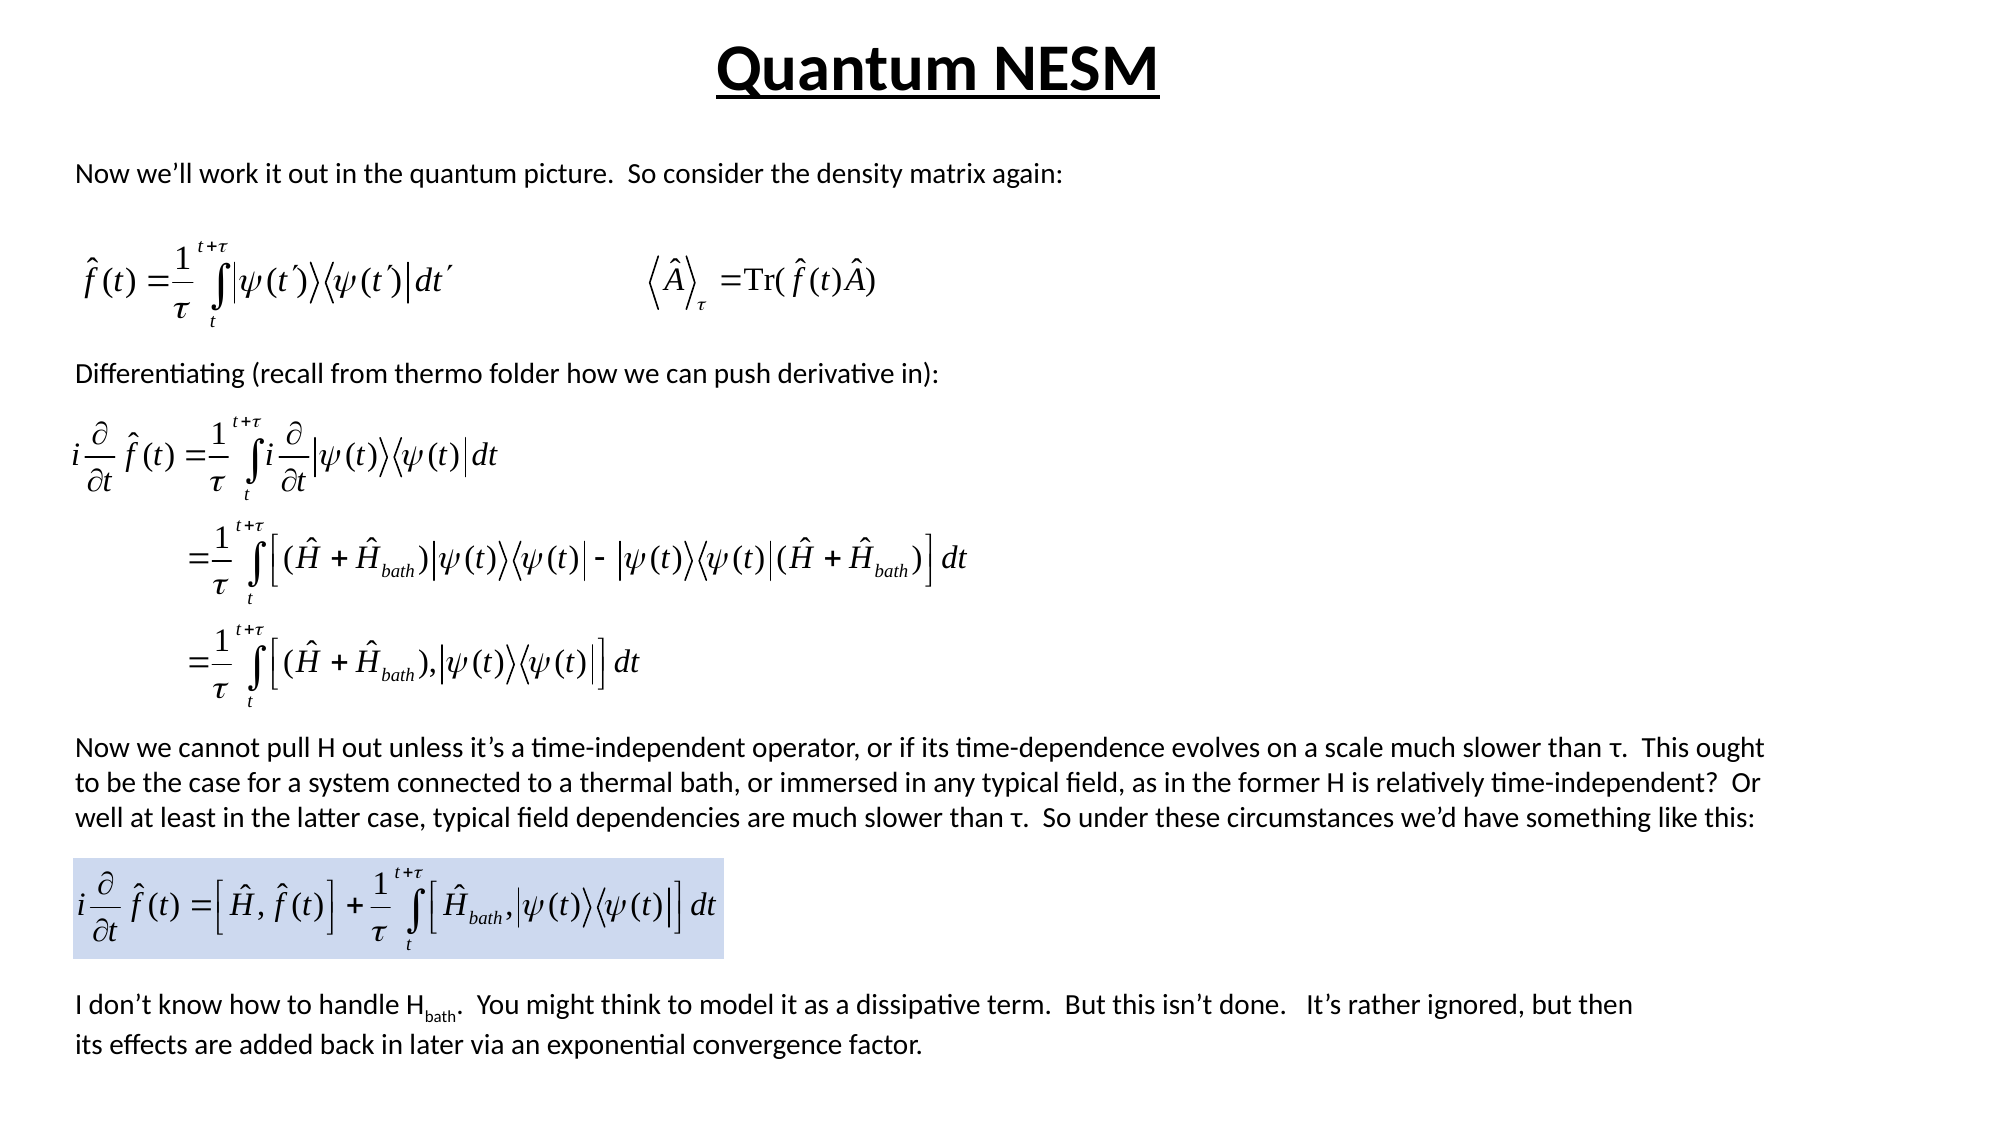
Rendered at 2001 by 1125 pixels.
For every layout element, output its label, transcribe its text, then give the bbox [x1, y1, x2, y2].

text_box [67, 405, 974, 717]
text_box I don’t know how to handle Hbath. You might think to model it as a dissipative term. But this isn’t done. It’s rather ignored, but then its effects are added back in later via an exponential convergence factor. [60, 978, 1667, 1068]
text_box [72, 858, 724, 960]
text_box Quantum NESM [701, 16, 1235, 112]
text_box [643, 249, 881, 319]
text_box Now we cannot pull H out unless it’s a time-independent operator, or if its time-dependence evolves on a scale much slower than τ. This ought to be the case for a system connected to a thermal bath, or immersed in any typical field, as in the former H is relatively time-independent? Or well at least in the latter case, typical field dependencies are much slower than τ. So under these circumstances we’d have something like this: [60, 720, 1797, 841]
text_box Differentiating (recall from thermo folder how we can push derivative in): [60, 347, 1132, 397]
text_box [72, 231, 458, 337]
text_box Now we’ll work it out in the quantum picture. So consider the density matrix again: [60, 147, 1783, 198]
